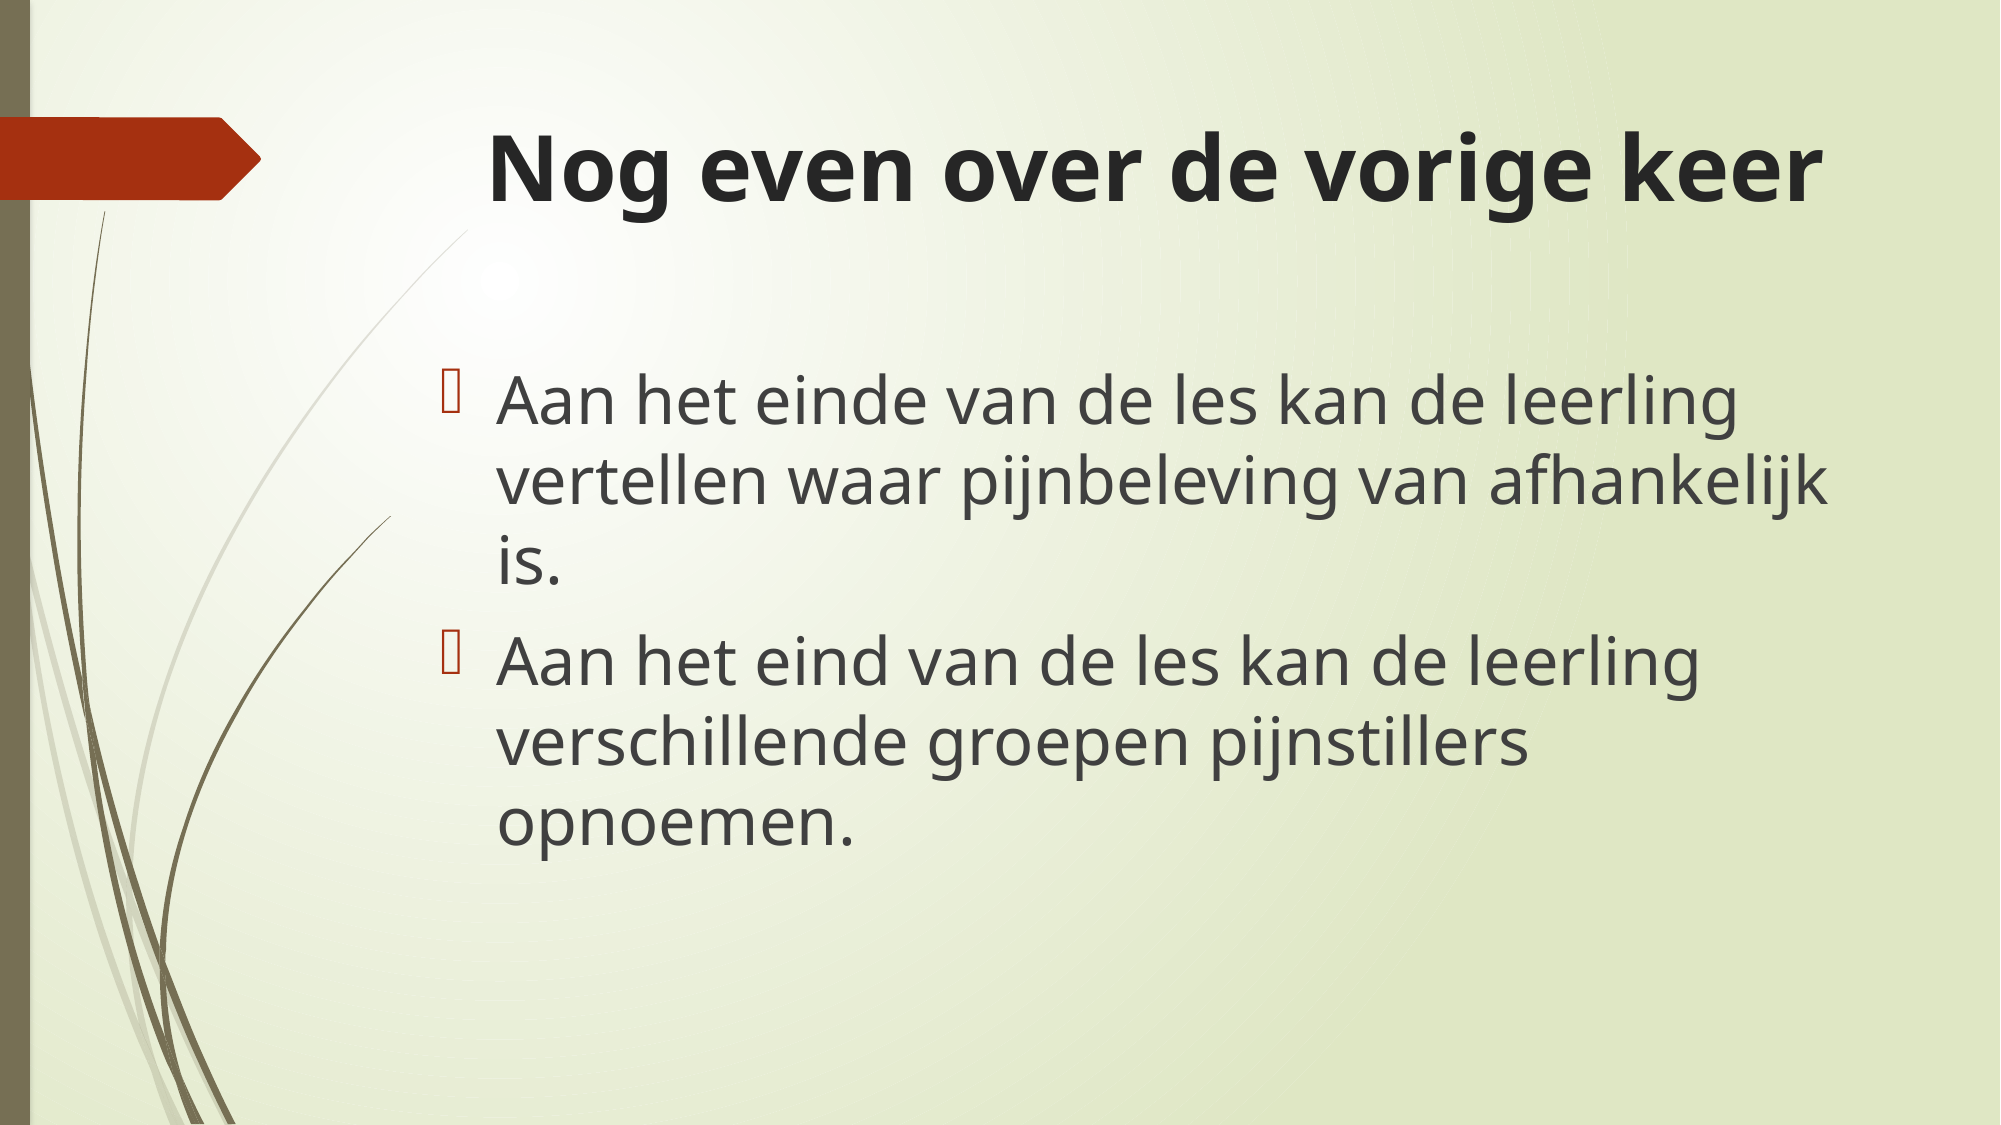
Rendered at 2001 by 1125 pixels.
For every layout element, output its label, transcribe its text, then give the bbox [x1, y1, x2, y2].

list Aan het einde van de les kan de leerling vertellen waar pijnbeleving van afhankelijk is. Aan het eind van de les kan de leerling verschillende groepen pijnstillers opnoemen. [424, 350, 1888, 970]
title Nog even over de vorige keer [425, 102, 1888, 313]
